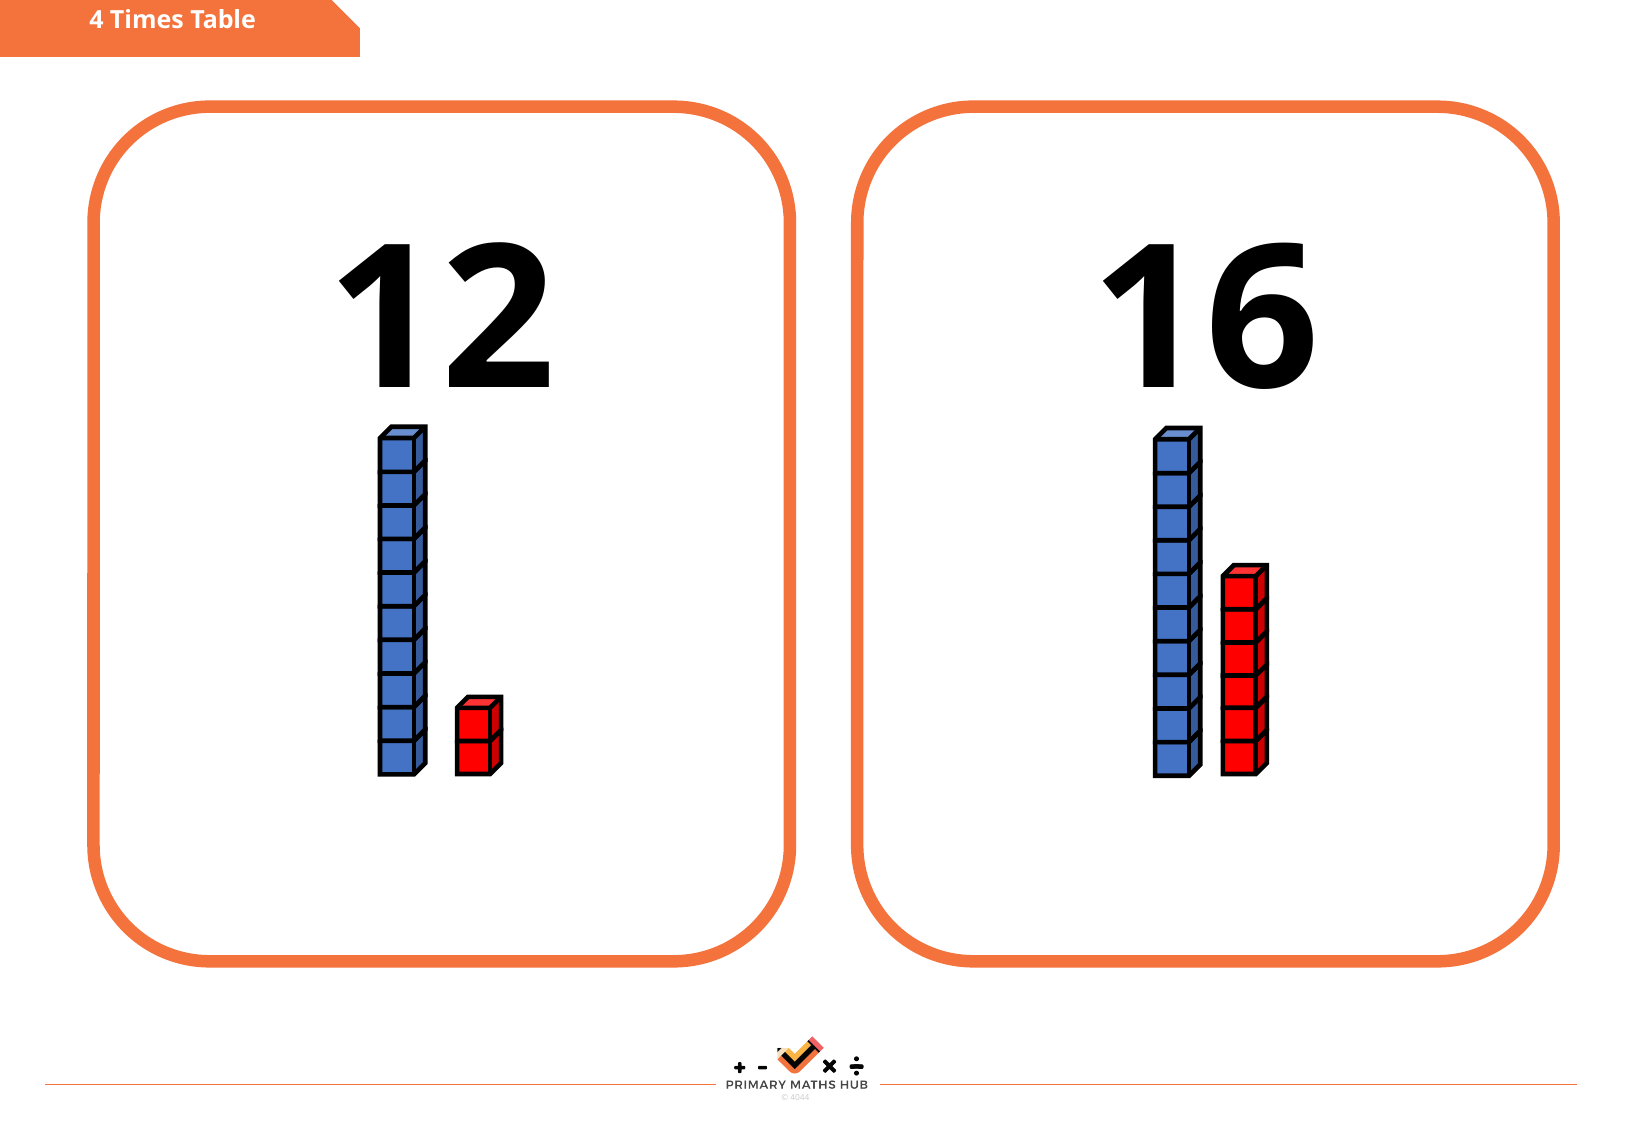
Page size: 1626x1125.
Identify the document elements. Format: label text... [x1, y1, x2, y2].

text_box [457, 696, 502, 775]
text_box [100, 105, 783, 179]
text_box 4 Times Table [0, 0, 361, 58]
text_box [856, 209, 1555, 963]
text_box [1155, 427, 1201, 776]
text_box © 4044 [720, 1084, 870, 1110]
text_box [380, 426, 426, 775]
text_box [92, 207, 792, 963]
text_box 16 [857, 179, 1554, 435]
picture [722, 1034, 872, 1094]
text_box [1222, 565, 1267, 775]
text_box [864, 105, 1547, 179]
text_box 12 [93, 179, 790, 435]
